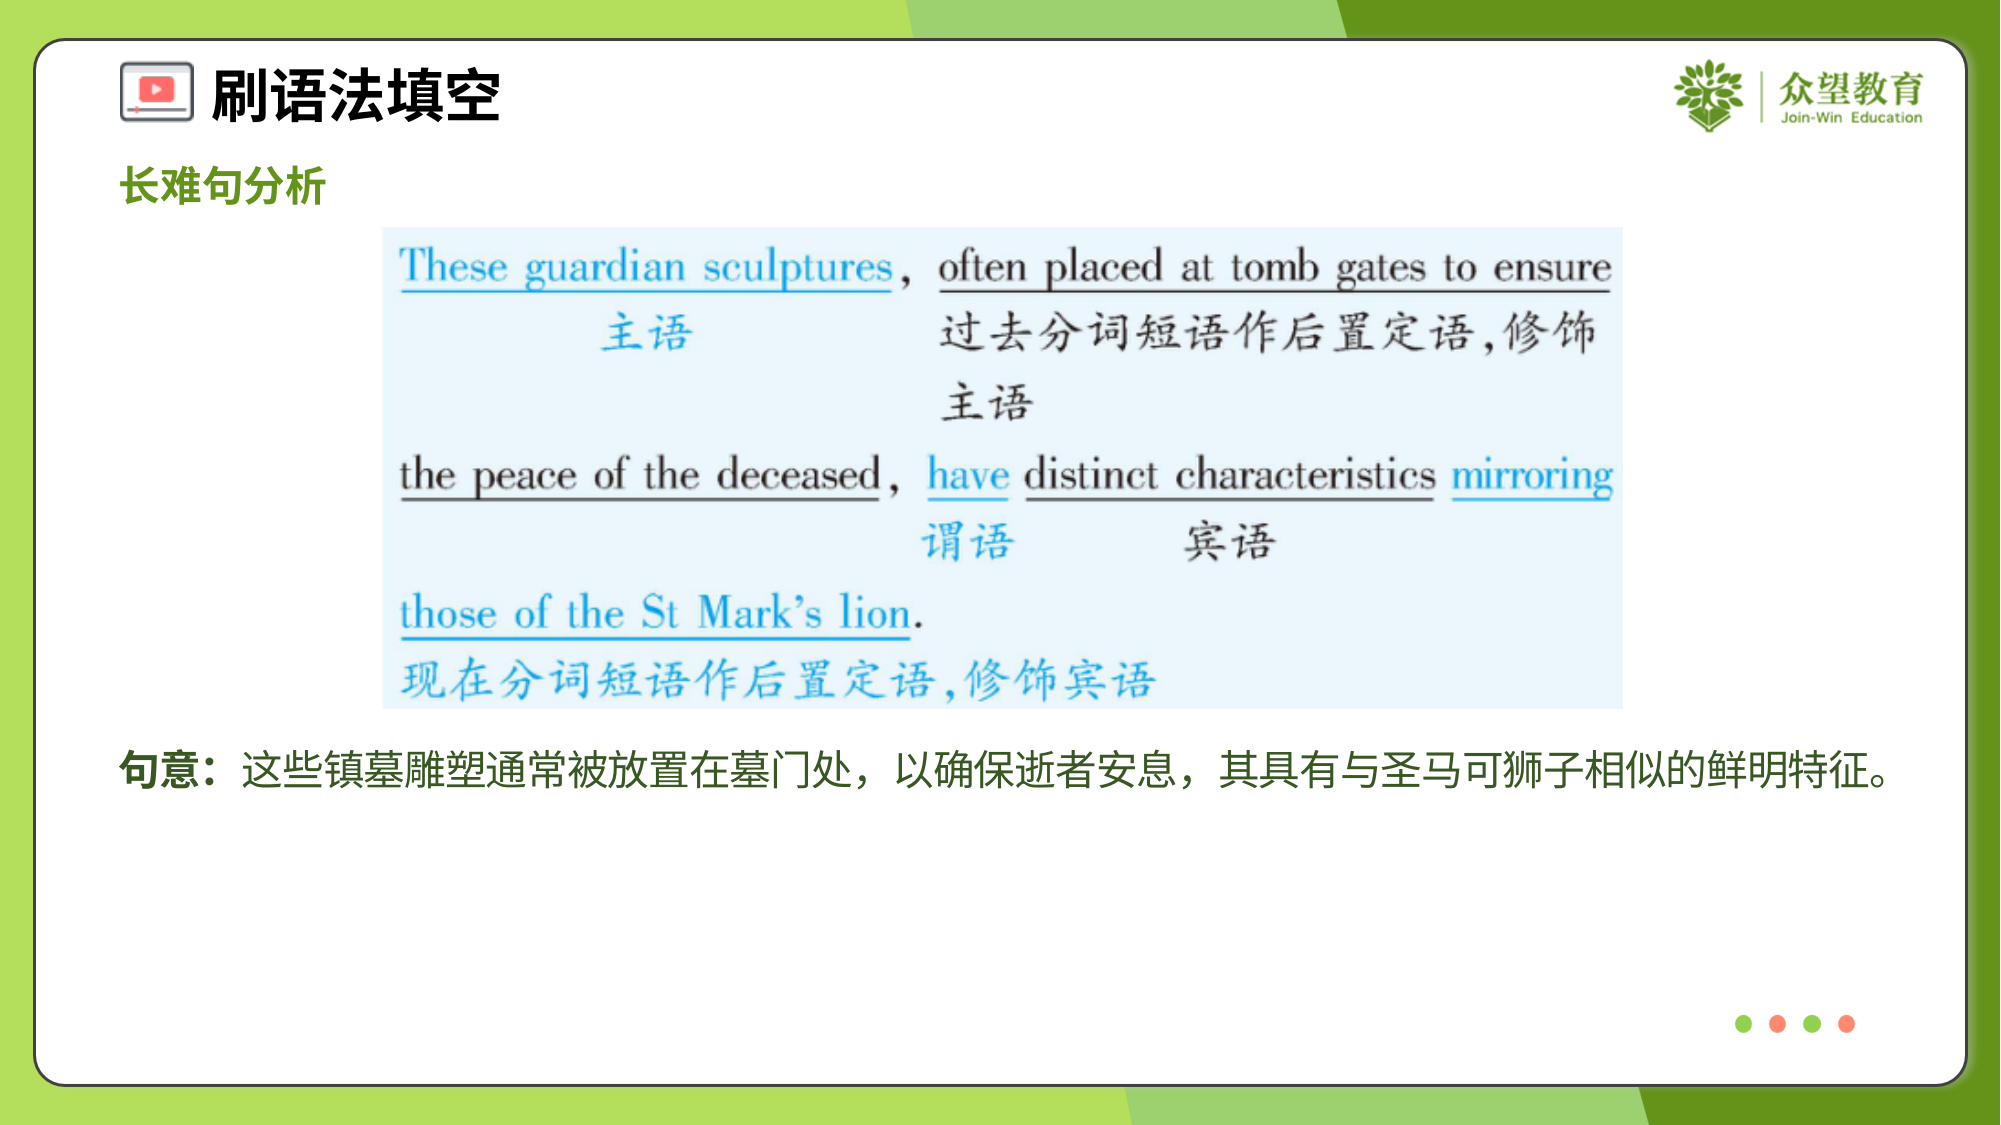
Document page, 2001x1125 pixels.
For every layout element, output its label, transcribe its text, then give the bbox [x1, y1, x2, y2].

picture [0, 0, 2000, 1125]
text_box 长难句分析 [118, 147, 1883, 206]
text_box 句意：这些镇墓雕塑通常被放置在墓门处，以确保逝者安息，其具有与圣马可狮子相似的鲜明特征。 [118, 731, 1925, 789]
